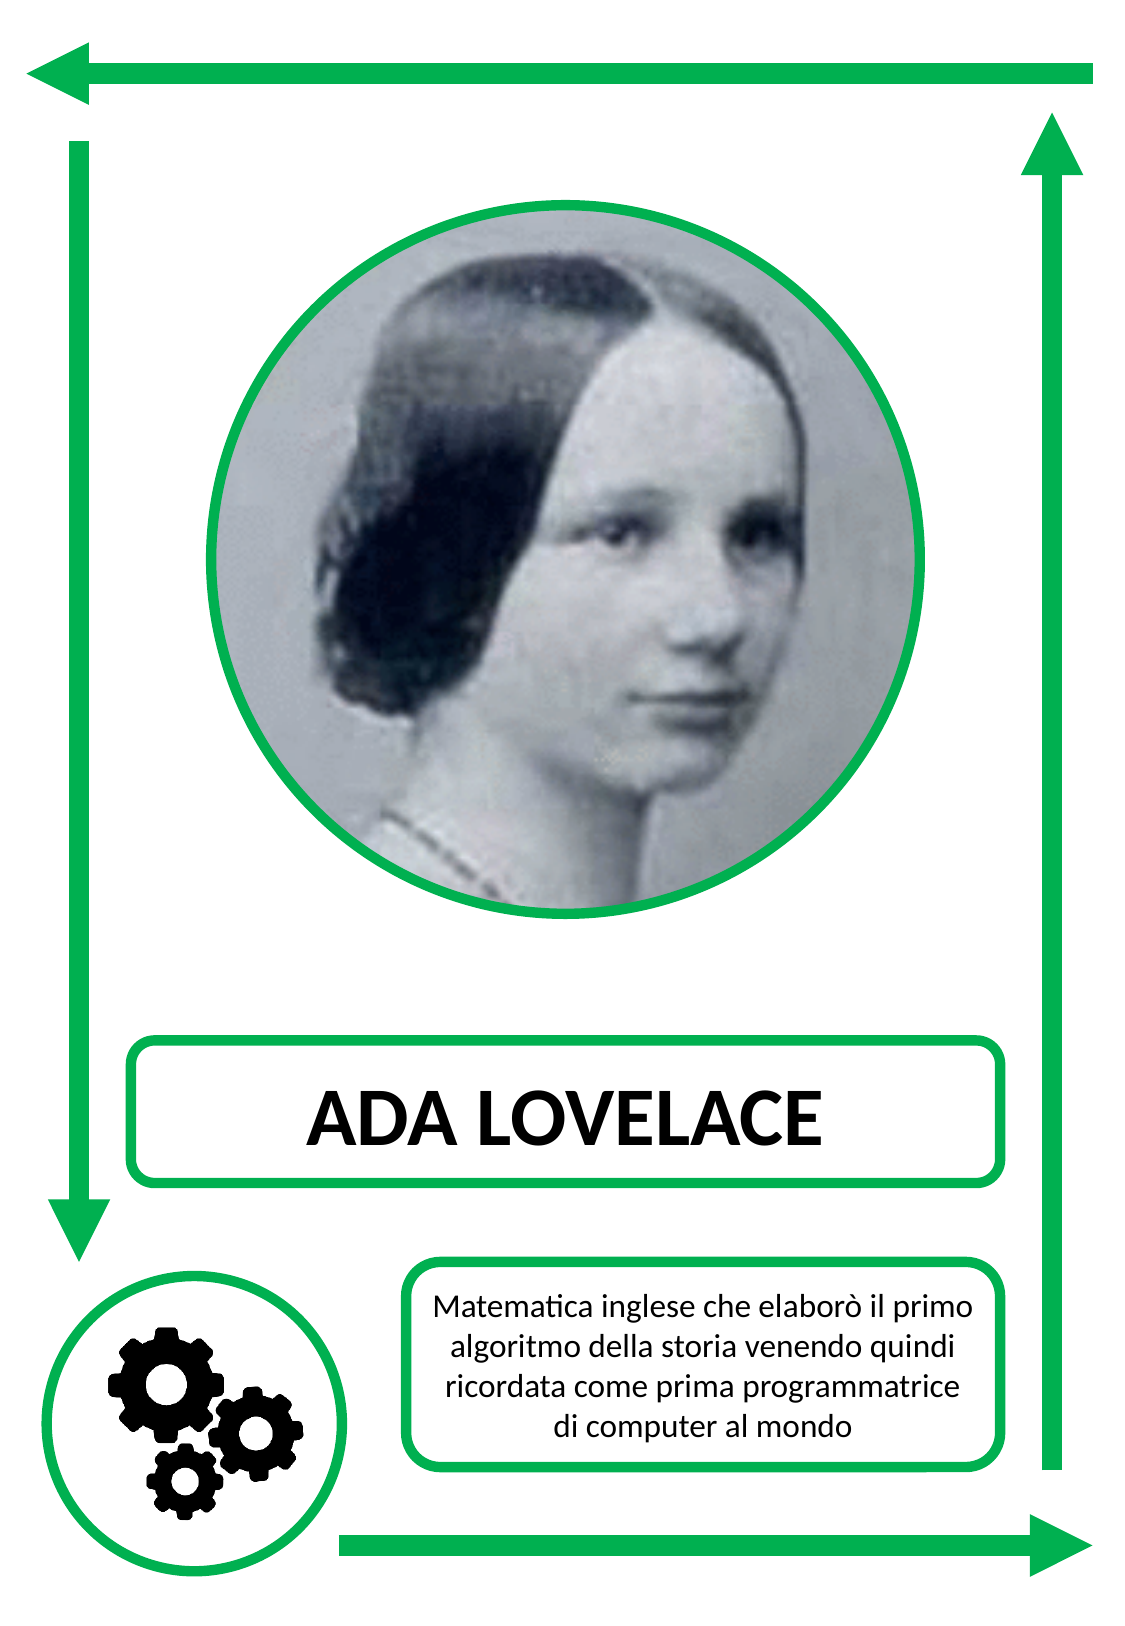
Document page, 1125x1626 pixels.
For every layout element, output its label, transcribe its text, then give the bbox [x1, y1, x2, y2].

picture [211, 207, 920, 917]
picture [101, 1319, 310, 1528]
text_box Matematica inglese che elaborò il primo algoritmo della storia venendo quindi ricordata come prima programmatrice di computer al mondo [405, 1260, 1002, 1469]
text_box [310, 1330, 343, 1517]
text_box [45, 1274, 301, 1573]
text_box ADA LOVELACE [129, 1039, 1002, 1185]
